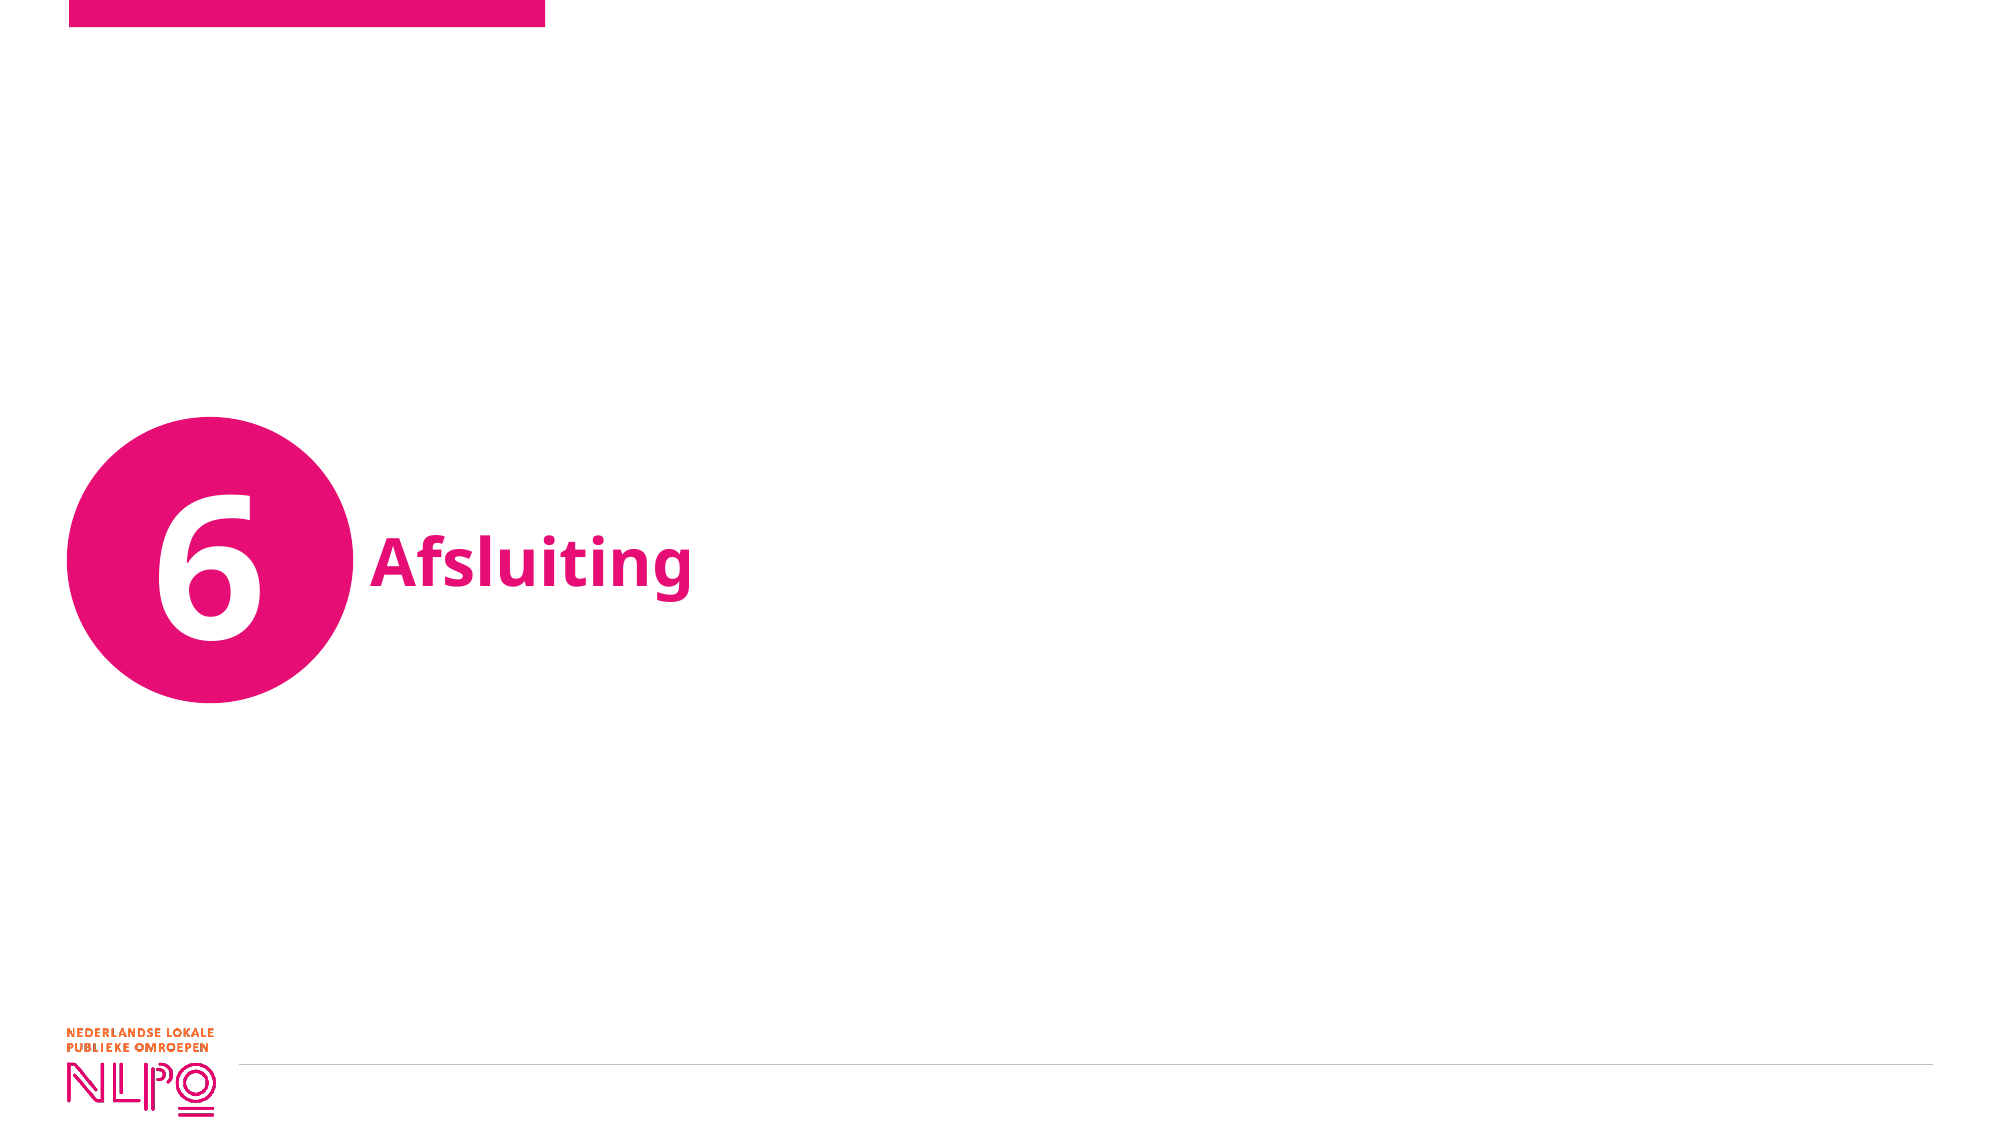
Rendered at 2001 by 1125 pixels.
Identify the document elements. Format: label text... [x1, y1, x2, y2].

picture [67, 1028, 216, 1118]
text_box Afsluiting [355, 512, 710, 608]
text_box 6 [66, 416, 354, 704]
